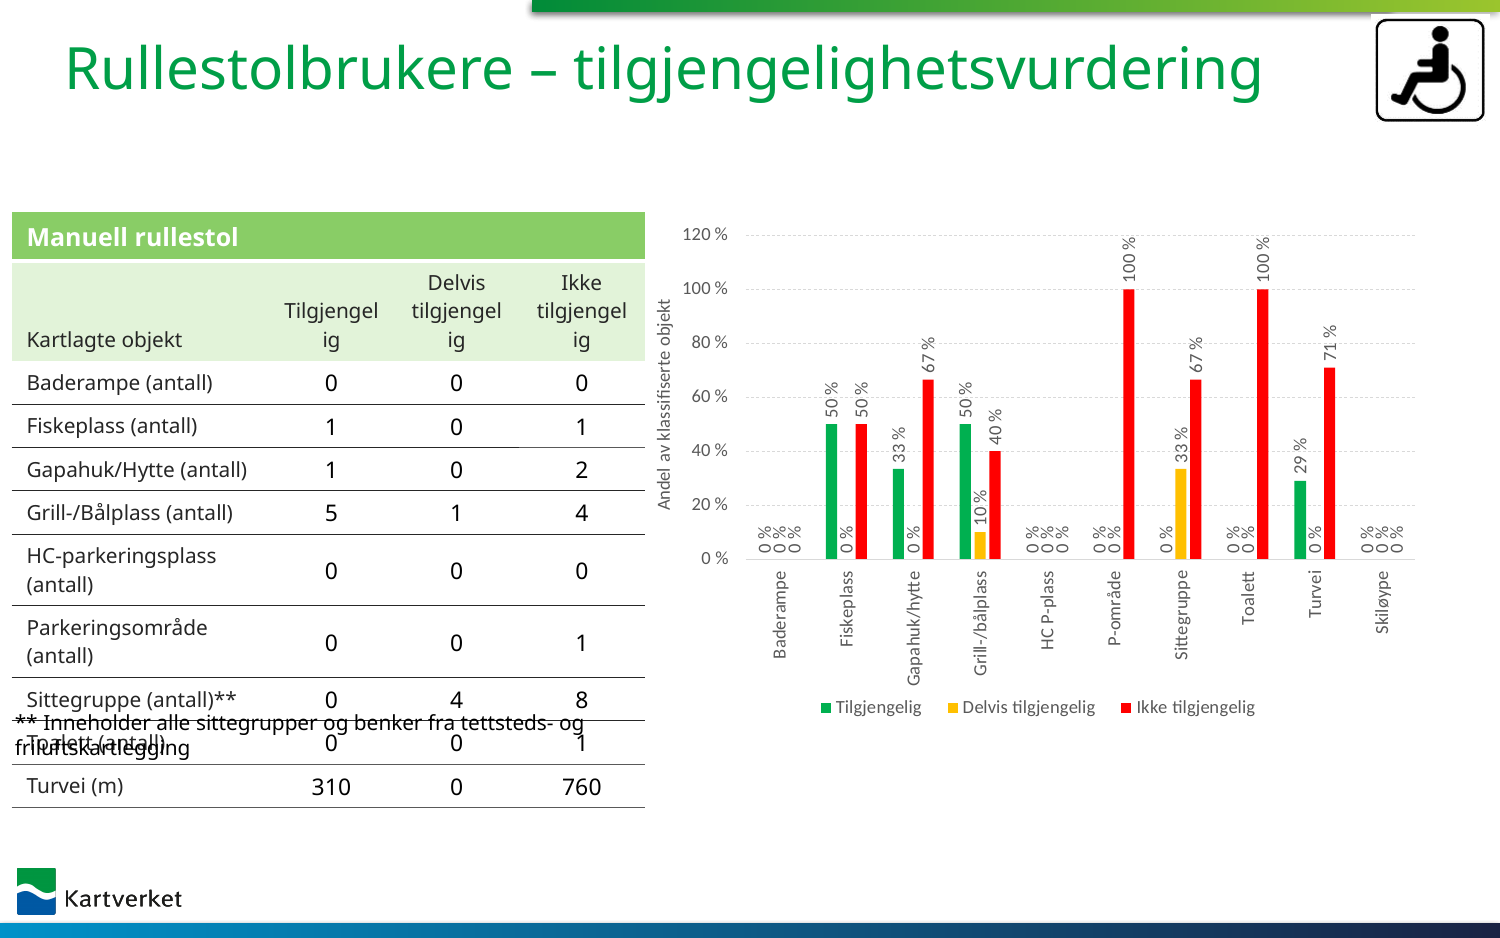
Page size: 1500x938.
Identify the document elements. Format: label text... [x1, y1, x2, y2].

table_cell Parkeringsområde (antall) [12, 606, 269, 677]
table_cell 0 [394, 606, 519, 677]
table_cell 0 [394, 448, 519, 490]
table_cell 5 [269, 491, 394, 534]
picture [643, 218, 1426, 728]
table_cell 0 [519, 361, 638, 404]
table_cell 0 [394, 535, 519, 605]
table_cell Ikke tilgjengelig [519, 263, 638, 361]
table_cell 0 [269, 535, 394, 605]
table_cell 1 [519, 405, 638, 447]
table_cell 0 [269, 678, 394, 702]
table_cell 1 [519, 606, 638, 677]
table_cell 1 [269, 448, 394, 490]
table_cell 2 [519, 448, 638, 490]
table_cell 4 [394, 678, 519, 702]
table_cell Sittegruppe (antall)** [12, 678, 269, 702]
picture [1371, 13, 1491, 127]
table_cell 0 [394, 768, 519, 807]
table_cell 310 [269, 768, 394, 807]
table_cell Turvei (m) [12, 768, 269, 807]
table_cell Fiskeplass (antall) [12, 405, 269, 447]
table_cell HC-parkeringsplass (antall) [12, 535, 269, 605]
table_cell 0 [269, 361, 394, 404]
table_cell Gapahuk/Hytte (antall) [12, 448, 269, 490]
table_cell 760 [519, 768, 645, 807]
table_cell Grill-/Bålplass (antall) [12, 491, 269, 534]
text_box Rullestolbrukere – tilgjengelighetsvurdering [49, 12, 1372, 109]
table_cell 0 [394, 361, 519, 404]
table_cell Delvis tilgjengelig [394, 263, 519, 361]
table_cell 8 [519, 678, 638, 702]
table_cell 0 [269, 606, 394, 677]
table_cell Tilgjengelig [269, 263, 394, 361]
text_box ** Inneholder alle sittegrupper og benker fra tettsteds- og friluftskartlegging [0, 702, 745, 768]
table_cell 1 [269, 405, 394, 447]
table_cell 1 [394, 491, 519, 534]
table_cell Baderampe (antall) [12, 361, 269, 404]
table_cell 0 [394, 405, 519, 447]
table_cell Kartlagte objekt [12, 263, 269, 361]
table_cell 4 [519, 491, 638, 534]
table_header Manuell rullestol [12, 212, 645, 259]
table_cell 0 [519, 535, 638, 605]
